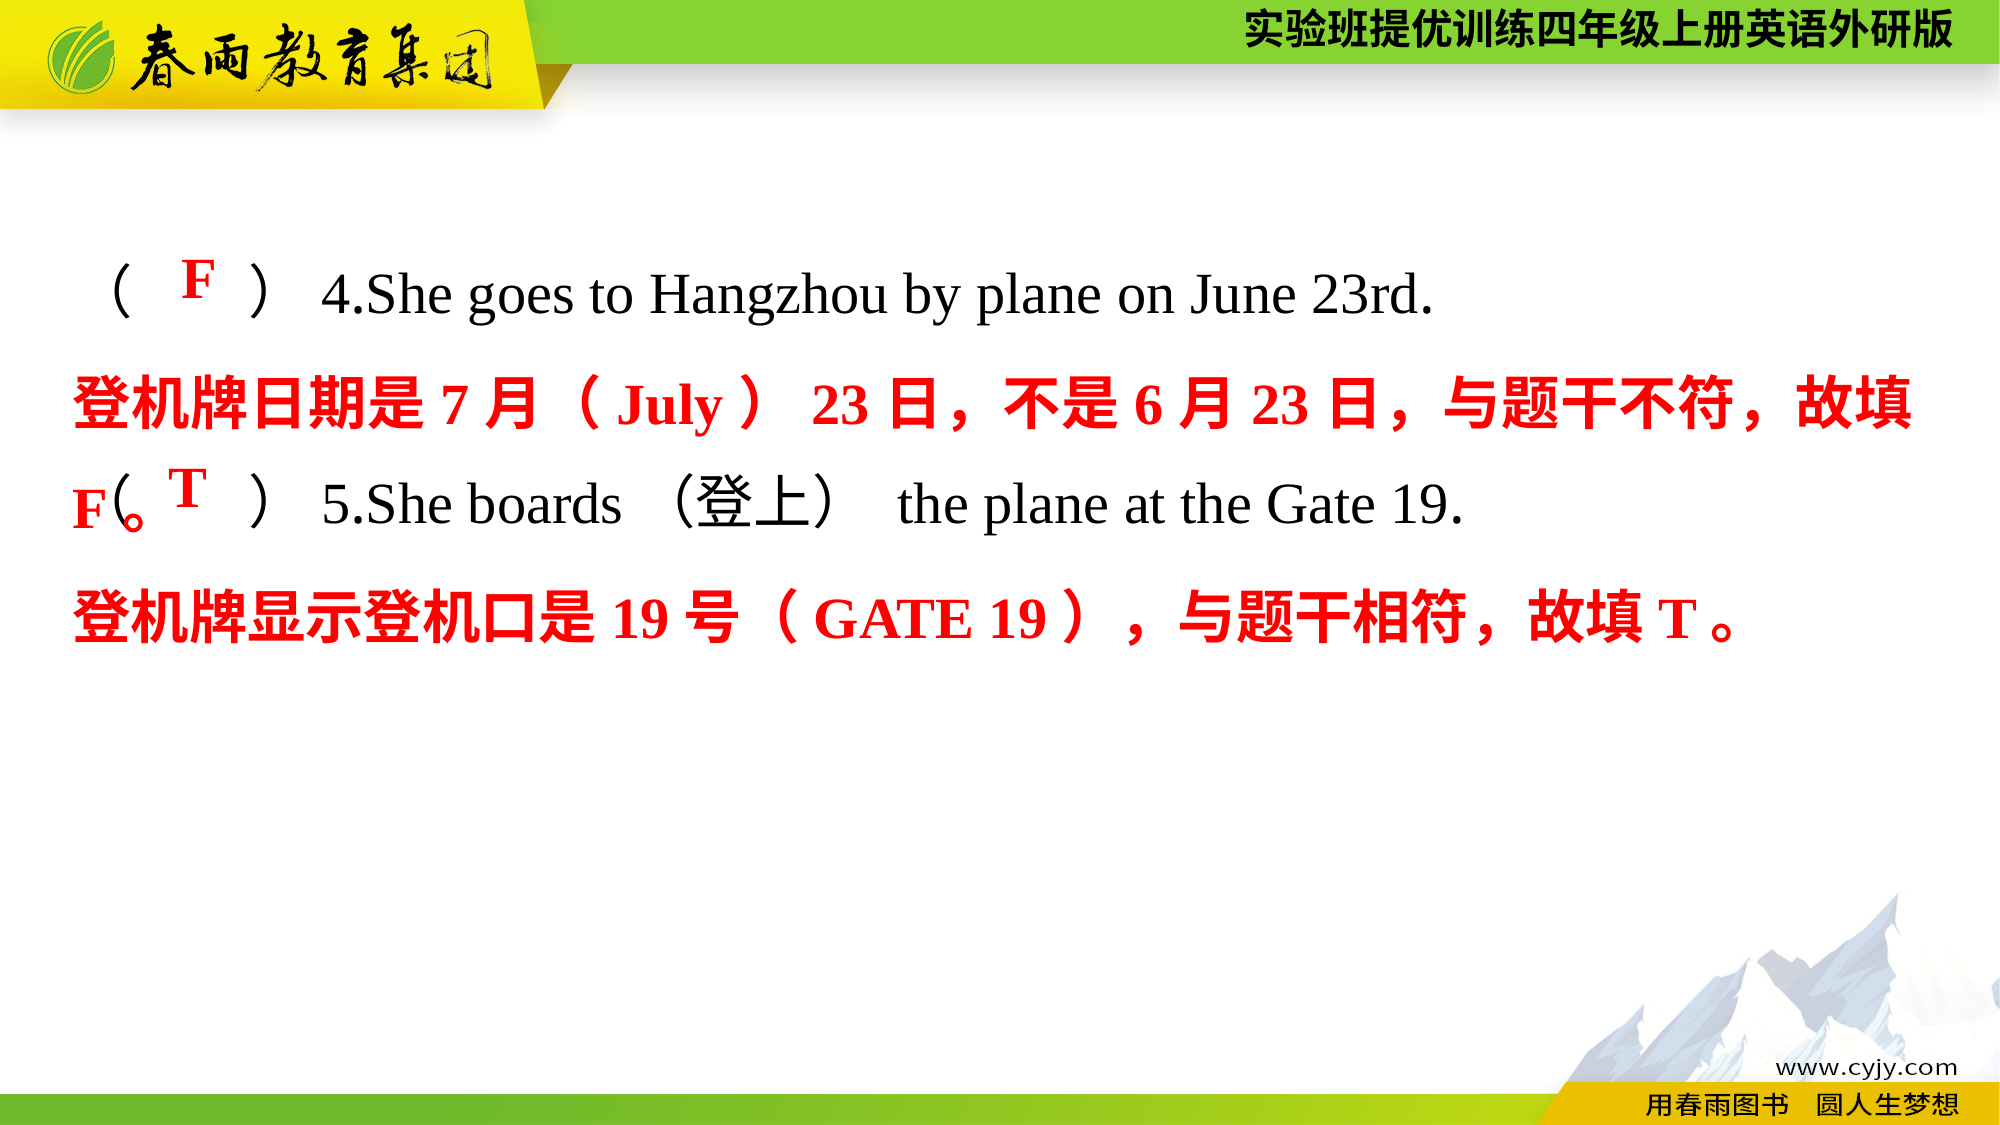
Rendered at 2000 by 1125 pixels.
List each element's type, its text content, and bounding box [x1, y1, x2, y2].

text_box T [154, 441, 223, 527]
list （ ）4.She goes to Hangzhou by plane on June 23rd. （ ）5.She boards（登上） the plane at the Gate 19. [59, 212, 1944, 546]
text_box 登机牌日期是7月（July）23日，不是6月23日，与题干不符，故填F。 [57, 323, 1942, 537]
picture [0, 0, 2000, 1125]
text_box F [166, 233, 232, 318]
text_box 登机牌显示登机口是19号（GATE 19），与题干相符，故填T。 [57, 537, 1942, 658]
